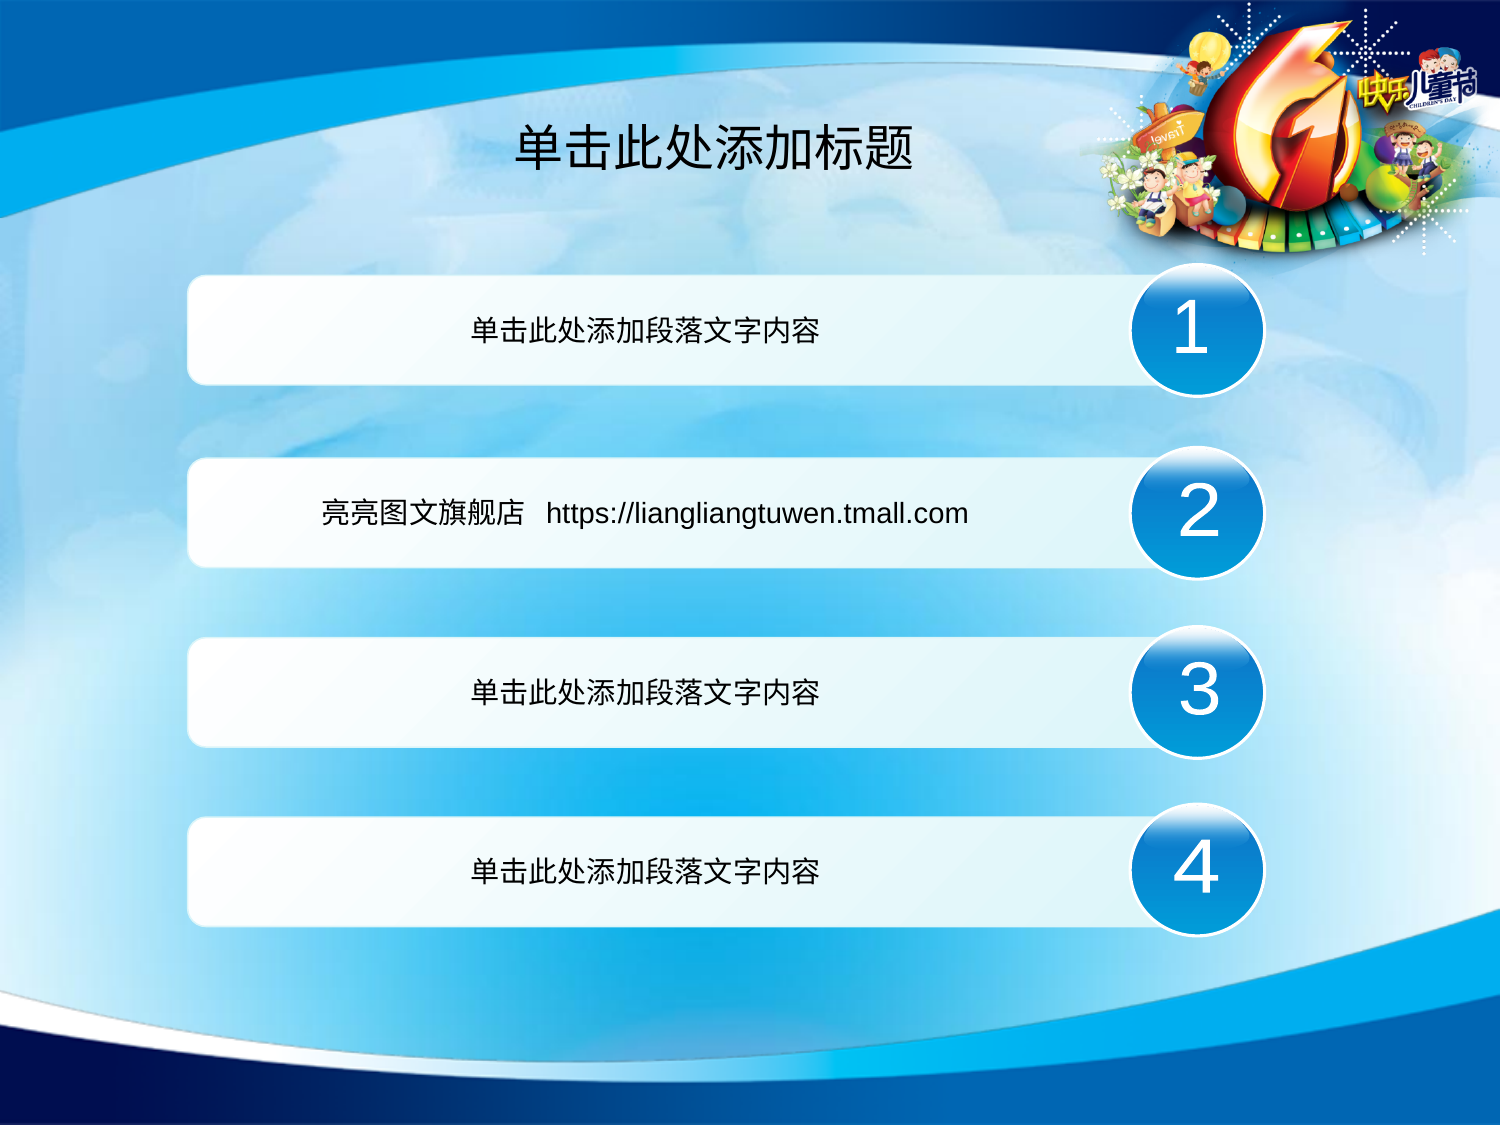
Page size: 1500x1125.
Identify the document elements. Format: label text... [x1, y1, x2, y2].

text_box [190, 637, 1125, 748]
text_box [191, 275, 1125, 385]
text_box [190, 458, 1125, 568]
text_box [1129, 446, 1267, 580]
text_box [1129, 264, 1267, 397]
text_box [190, 817, 1125, 927]
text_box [1129, 626, 1267, 759]
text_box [1129, 803, 1267, 937]
text_box 单击此处添加段落文字内容 [186, 824, 1105, 918]
text_box 单击此处添加段落文字内容 [186, 644, 1105, 739]
title 单击此处添加标题 [433, 93, 995, 200]
picture [0, 0, 1500, 1125]
text_box 单击此处添加段落文字内容 [186, 282, 1105, 377]
text_box 亮亮图文旗舰店 https://liangliangtuwen.tmall.com [186, 465, 1105, 559]
